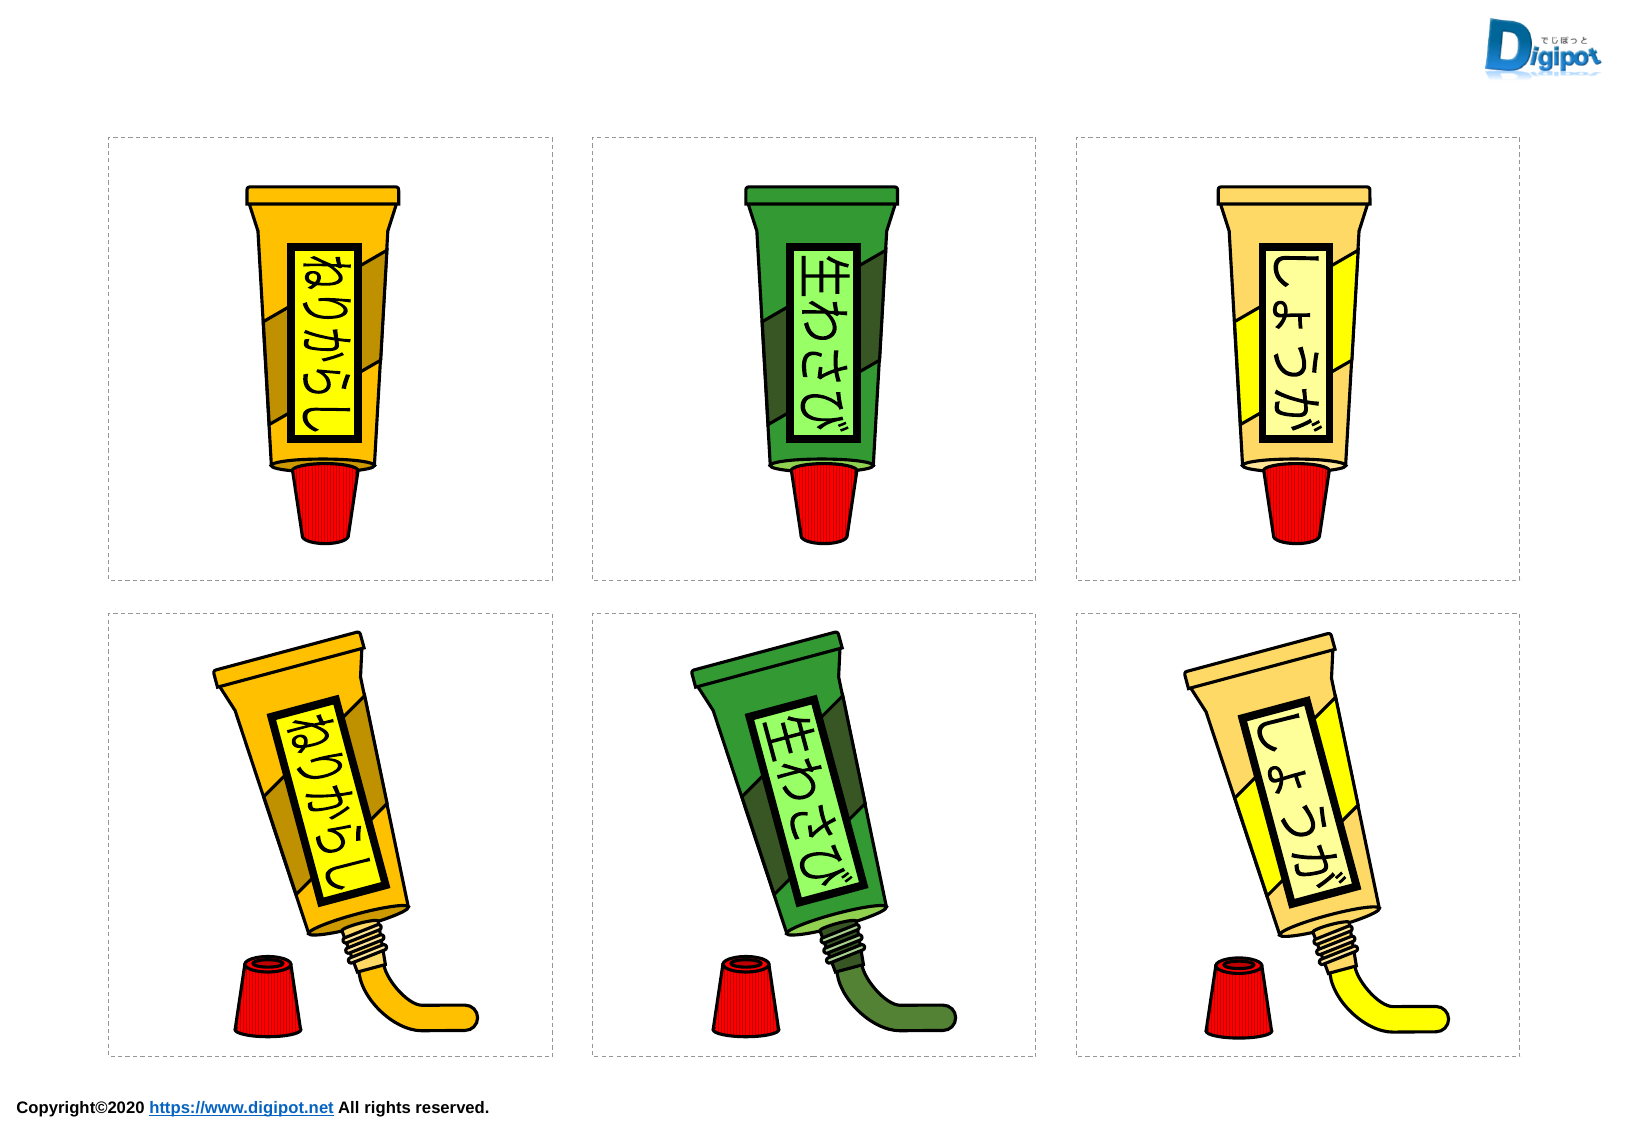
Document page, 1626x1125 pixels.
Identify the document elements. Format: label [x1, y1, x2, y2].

text_box [745, 186, 898, 544]
text_box [713, 645, 956, 1037]
text_box [1206, 646, 1449, 1039]
text_box [235, 645, 478, 1037]
text_box [1218, 186, 1370, 544]
picture [1485, 18, 1602, 82]
text_box [246, 186, 399, 544]
